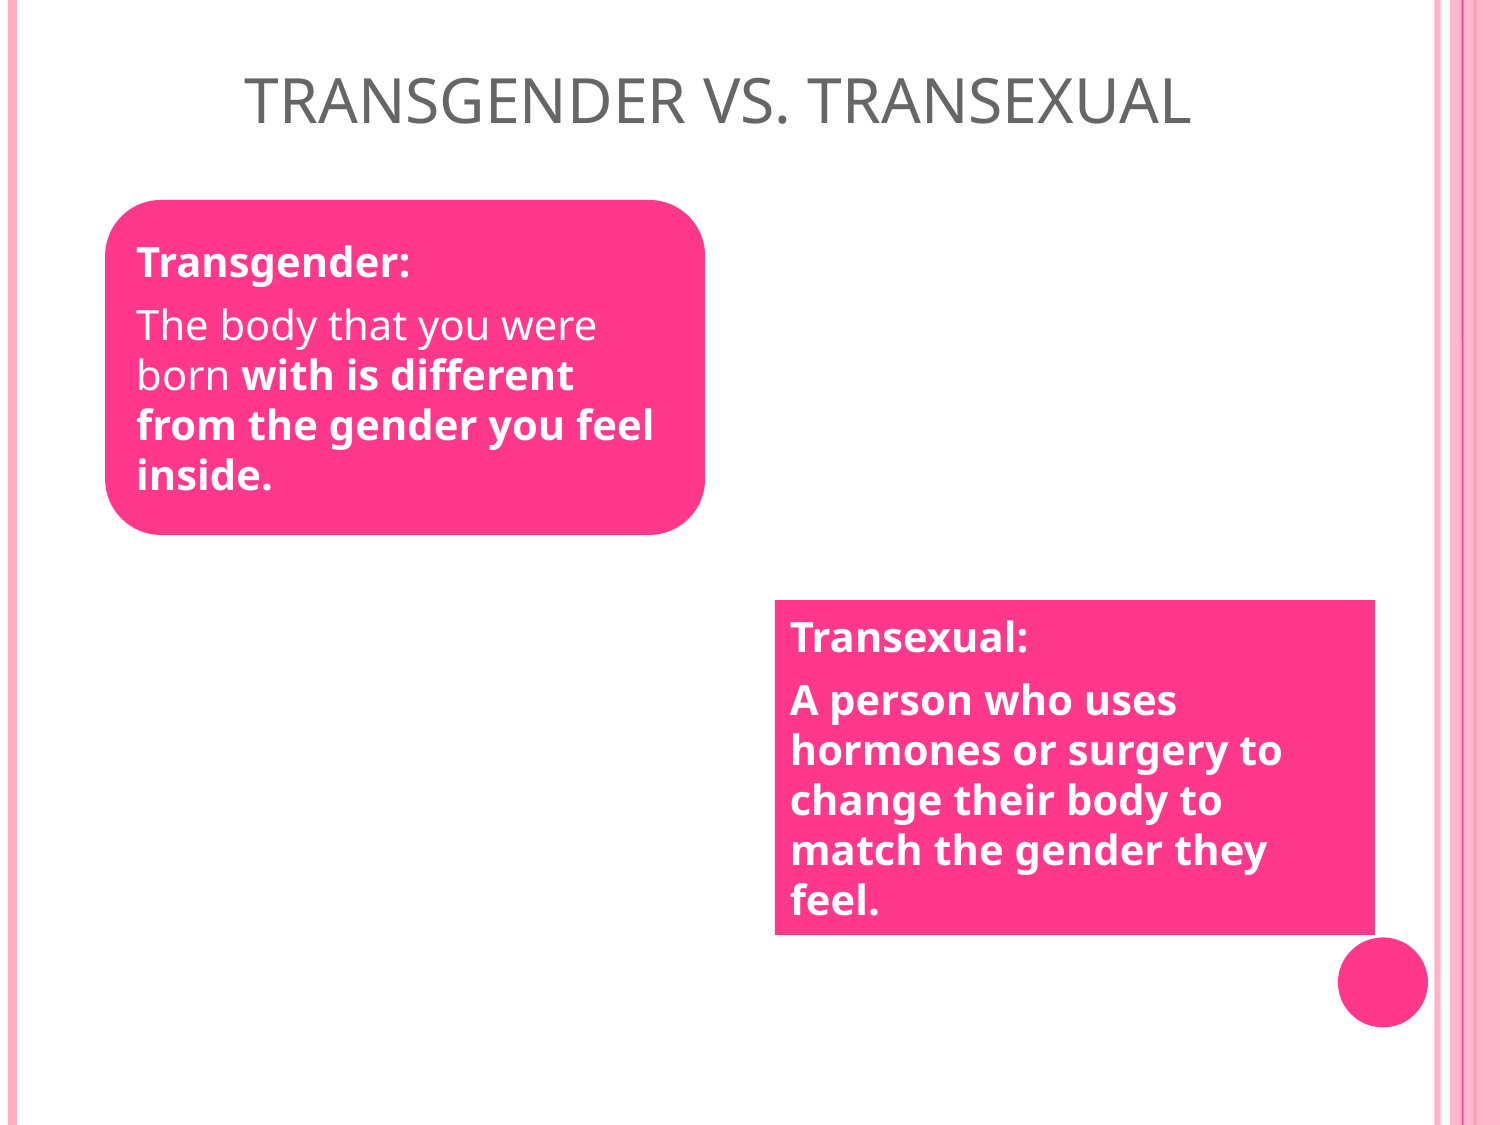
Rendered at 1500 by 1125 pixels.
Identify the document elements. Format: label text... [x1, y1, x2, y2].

list Transexual: A person who uses hormones or surgery to change their body to match the gender they feel. [774, 600, 1375, 935]
text_box Transgender: The body that you were born with is different from the gender you feel inside. [105, 199, 706, 535]
title Transgender vs. Transexual [99, 31, 1338, 144]
